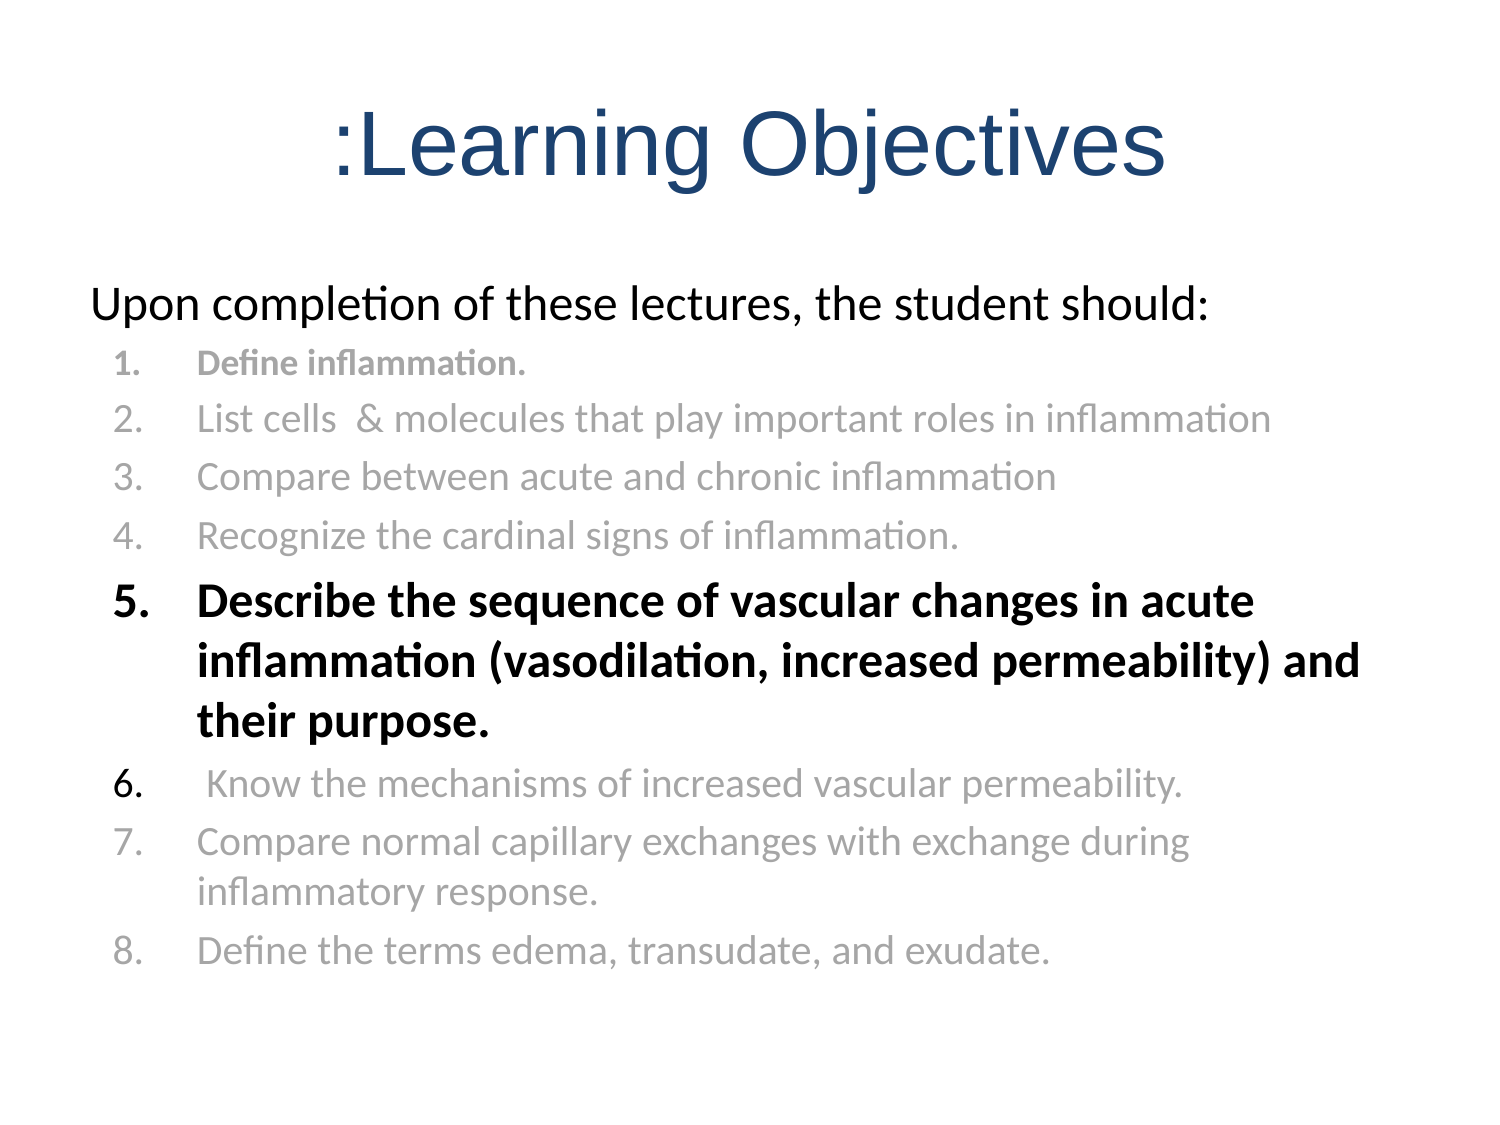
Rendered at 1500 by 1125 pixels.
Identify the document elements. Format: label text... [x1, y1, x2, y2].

list Upon completion of these lectures, the student should: Define inflammation. List cells & molecules that play important roles in inflammation Compare between acute and chronic inflammation Recognize the cardinal signs of inflammation. Describe the sequence of vascular changes in acute inflammation (vasodilation, increased permeability) and their purpose. Know the mechanisms of increased vascular permeability. Compare normal capillary exchanges with exchange during inflammatory response. Define the terms edema, transudate, and exudate. [75, 262, 1425, 1005]
title Learning Objectives: [75, 45, 1425, 233]
